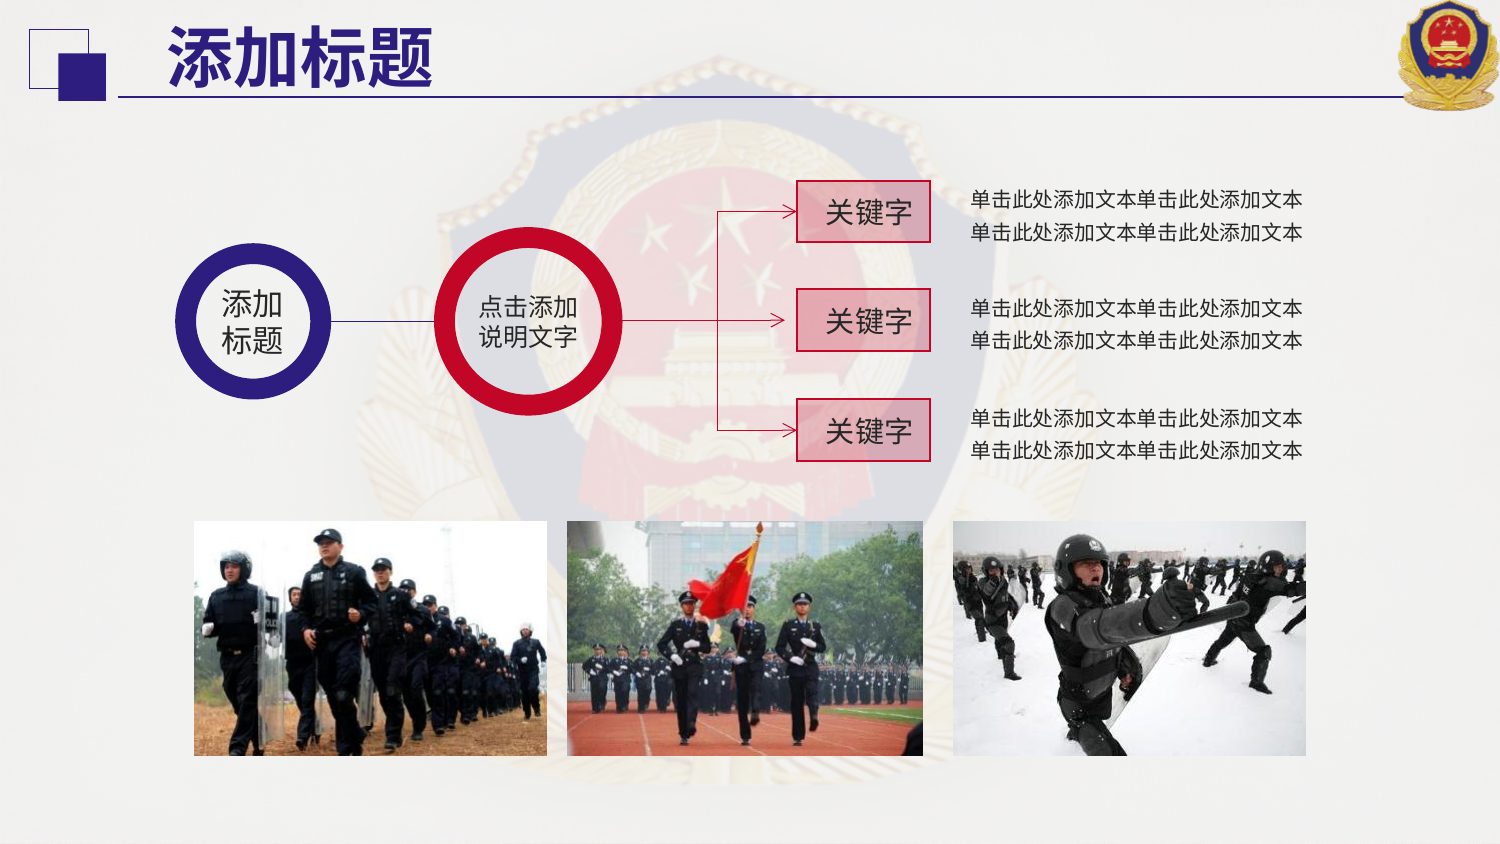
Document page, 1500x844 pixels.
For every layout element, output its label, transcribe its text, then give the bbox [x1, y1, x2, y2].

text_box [796, 180, 937, 243]
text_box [796, 399, 937, 462]
picture [953, 521, 1306, 756]
text_box [57, 52, 107, 102]
text_box 点击添加说明文字 [444, 237, 613, 406]
text_box 添加标题 [152, 17, 686, 83]
text_box 单击此处添加文本单击此处添加文本 单击此处添加文本单击此处添加文本 [959, 173, 1370, 250]
text_box 单击此处添加文本单击此处添加文本 单击此处添加文本单击此处添加文本 [959, 392, 1370, 469]
text_box 单击此处添加文本单击此处添加文本 单击此处添加文本单击此处添加文本 [959, 282, 1370, 359]
text_box [29, 28, 90, 89]
picture [194, 521, 547, 756]
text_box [796, 289, 937, 352]
picture [1370, 0, 1500, 130]
text_box 添加标题 [185, 253, 321, 390]
picture [567, 521, 923, 756]
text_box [619, 212, 785, 431]
